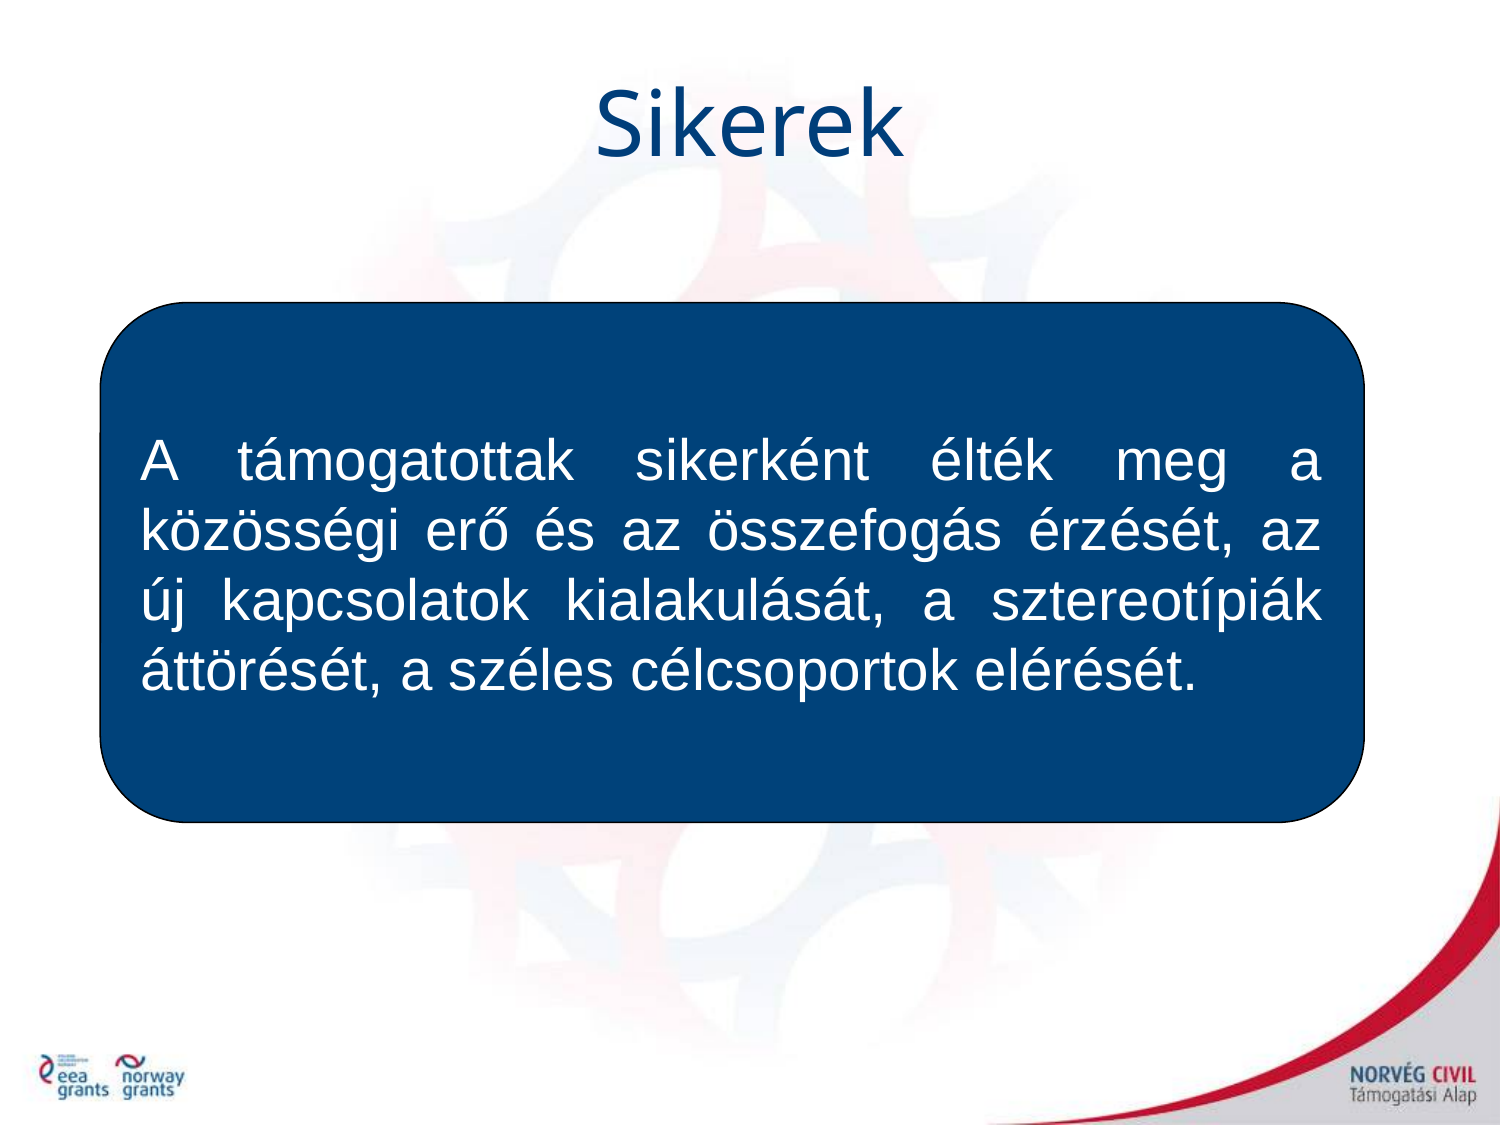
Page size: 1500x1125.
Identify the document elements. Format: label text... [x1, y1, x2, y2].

picture [0, 0, 1500, 1125]
text_box A támogatottak sikerként élték meg a közösségi erő és az összefogás érzését, az új kapcsolatok kialakulását, a sztereotípiák áttörését, a széles célcsoportok elérését. [100, 302, 1365, 823]
text_box Sikerek [41, 31, 1459, 209]
